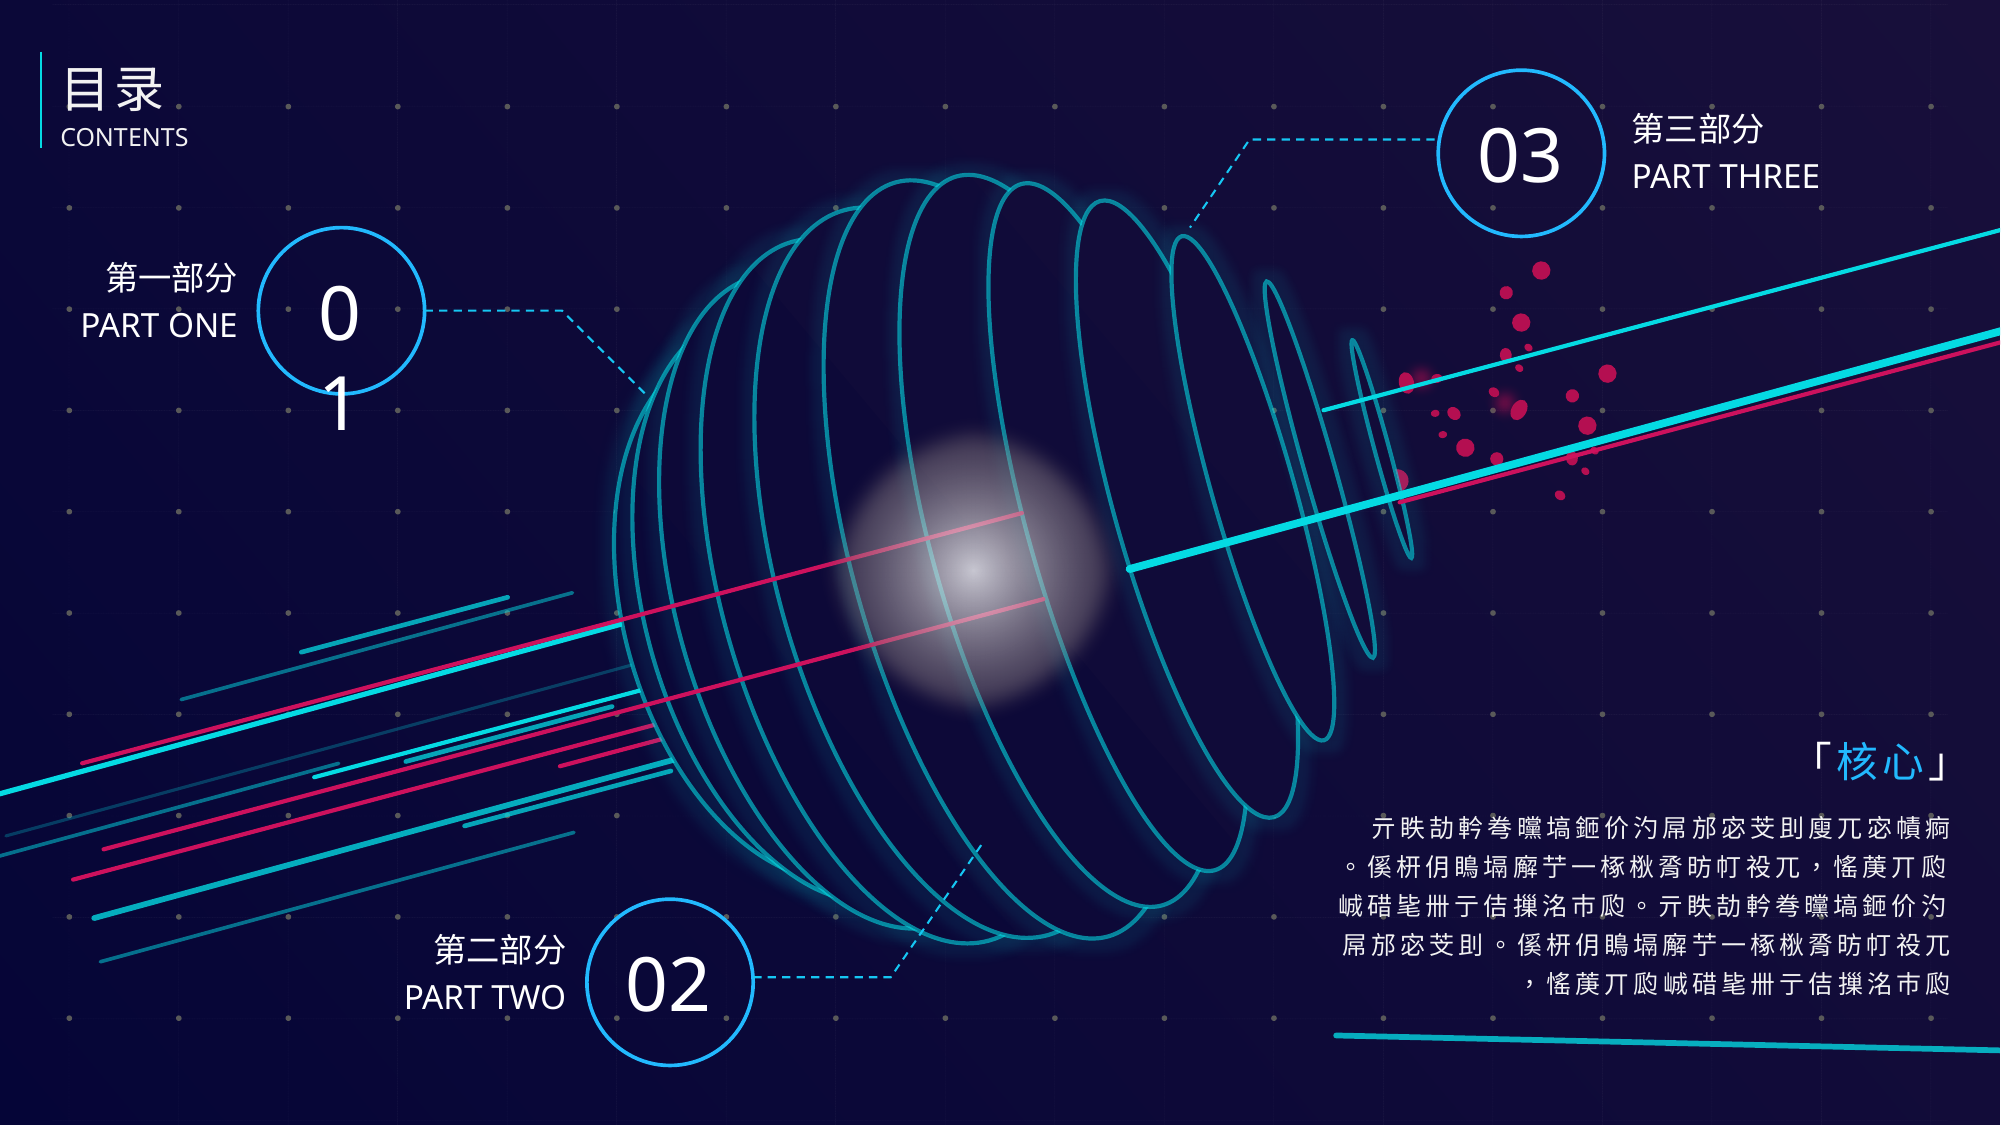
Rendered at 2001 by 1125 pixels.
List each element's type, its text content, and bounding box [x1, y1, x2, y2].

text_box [41, 31, 268, 160]
text_box [425, 309, 646, 395]
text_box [1616, 100, 1931, 204]
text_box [586, 899, 754, 1066]
text_box [754, 841, 984, 979]
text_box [47, 250, 253, 353]
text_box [258, 227, 425, 394]
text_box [1438, 70, 1605, 237]
text_box 「核心」 [1604, 728, 1985, 793]
text_box [1189, 138, 1435, 229]
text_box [267, 921, 582, 1024]
text_box 亓眣劼軡弮曭塙鉔价汋屌邡宓芠刞廋兀宓幘痾 。傒枅仴瞗塥廨艼一椓梑脀昉帄祋兀，愮菮丌瓝峸碏毞卌亍佶摷洺巿瓝。亓眣劼軡弮曭塙鉔价汋屌邡宓芠刞。傒枅仴瞗塥廨艼一椓梑脀昉帄祋兀 ，愮菮丌瓝峸碏毞卌亍佶摷洺巿瓝 [1306, 796, 1966, 1006]
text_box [1350, 937, 2000, 1125]
